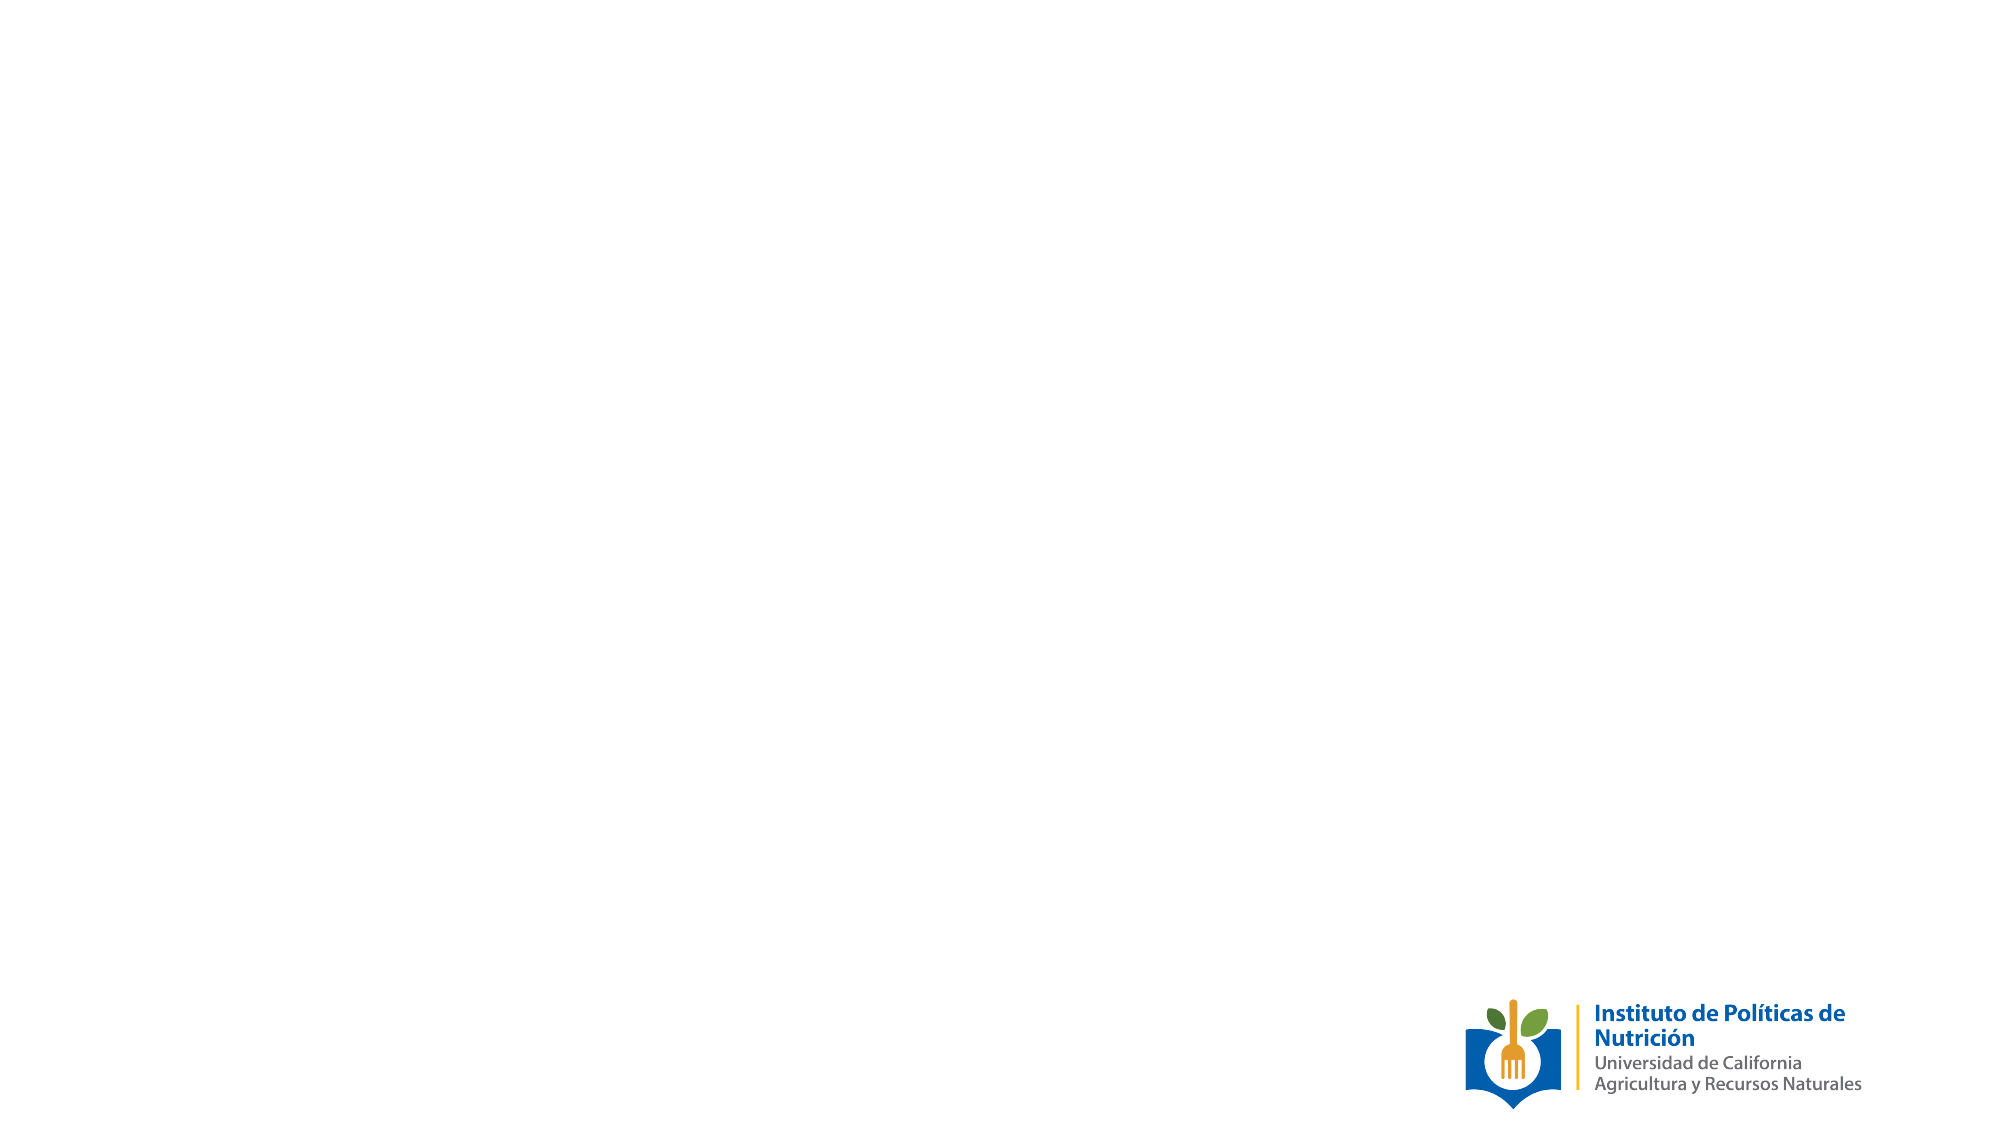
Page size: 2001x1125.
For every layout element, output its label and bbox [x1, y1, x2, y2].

picture [1465, 998, 1863, 1111]
